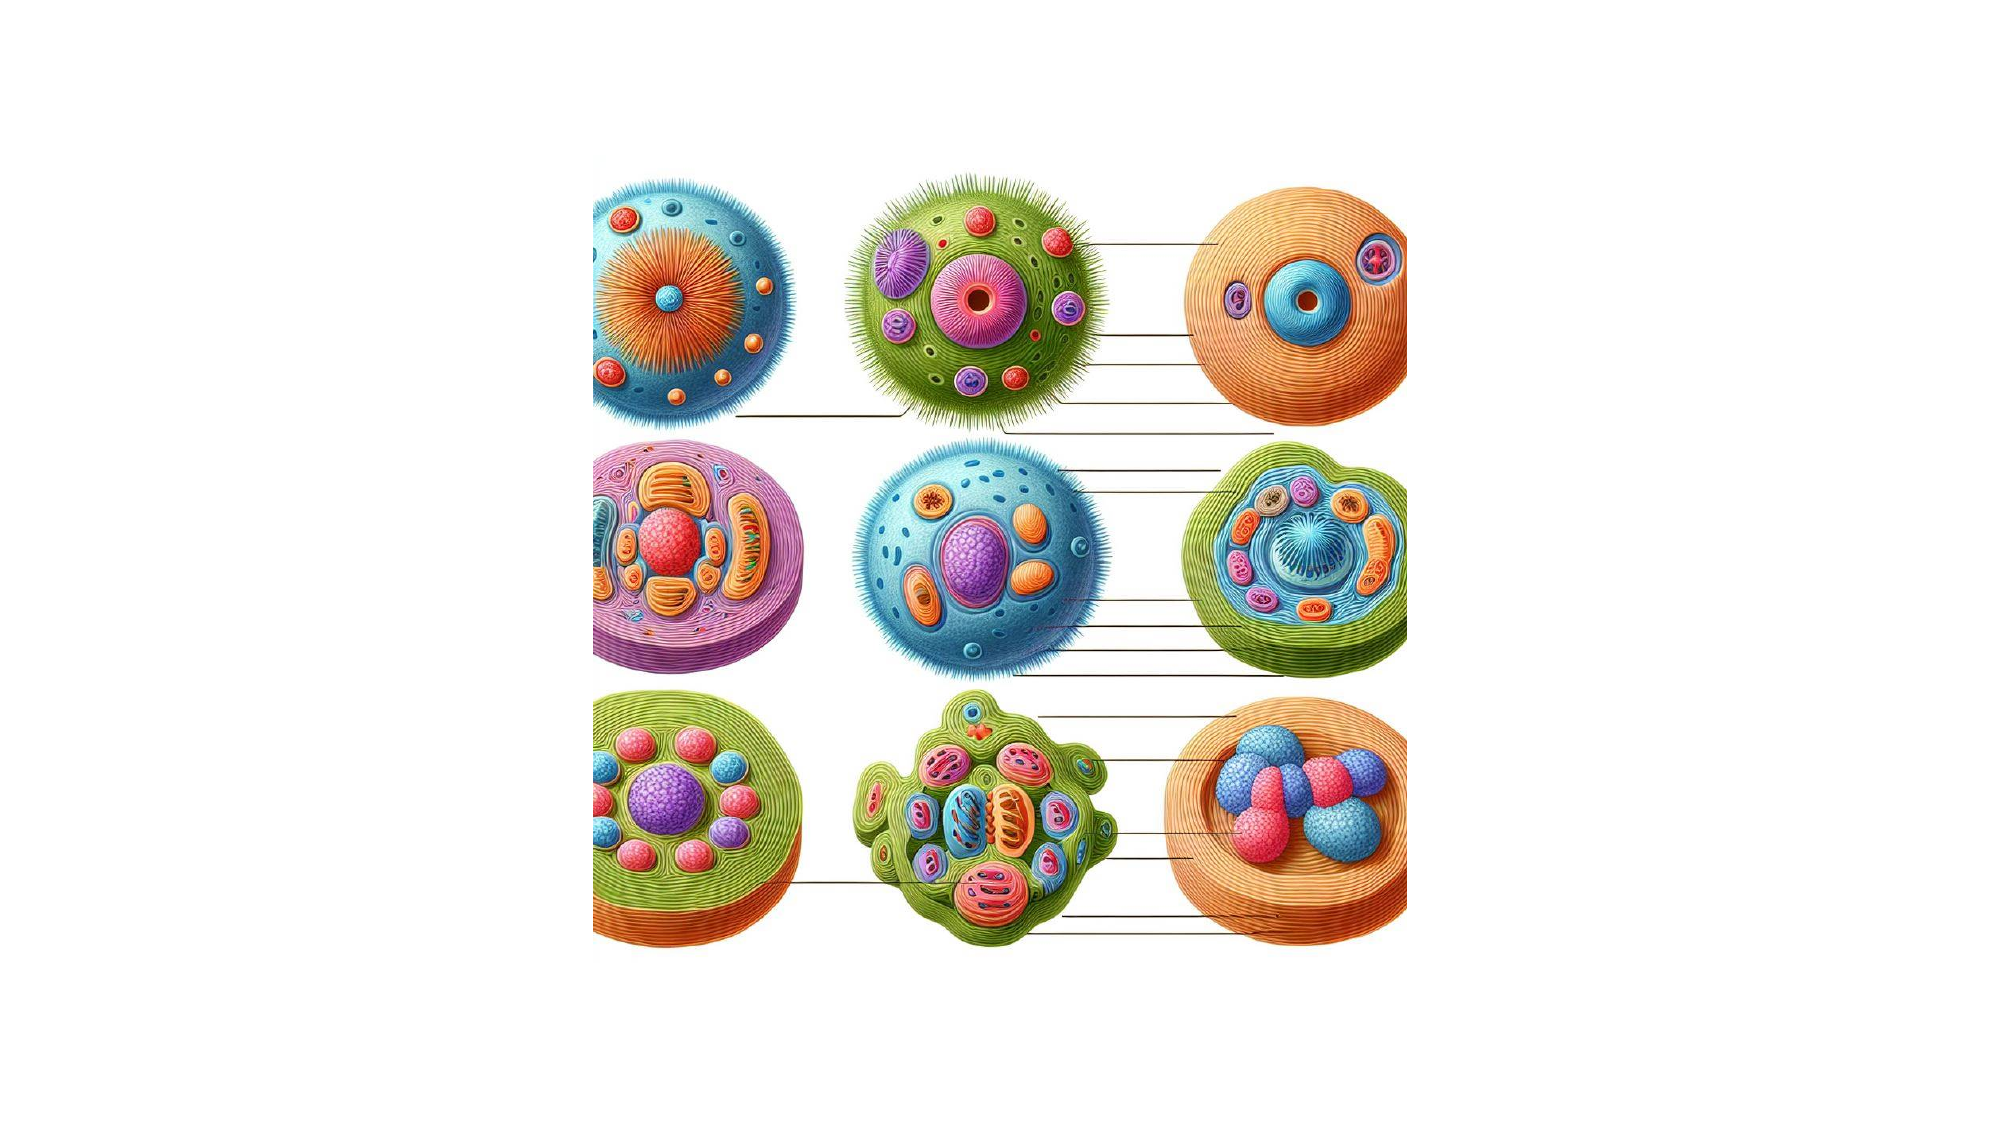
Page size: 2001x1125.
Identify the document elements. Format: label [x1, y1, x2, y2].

picture [593, 155, 1407, 969]
